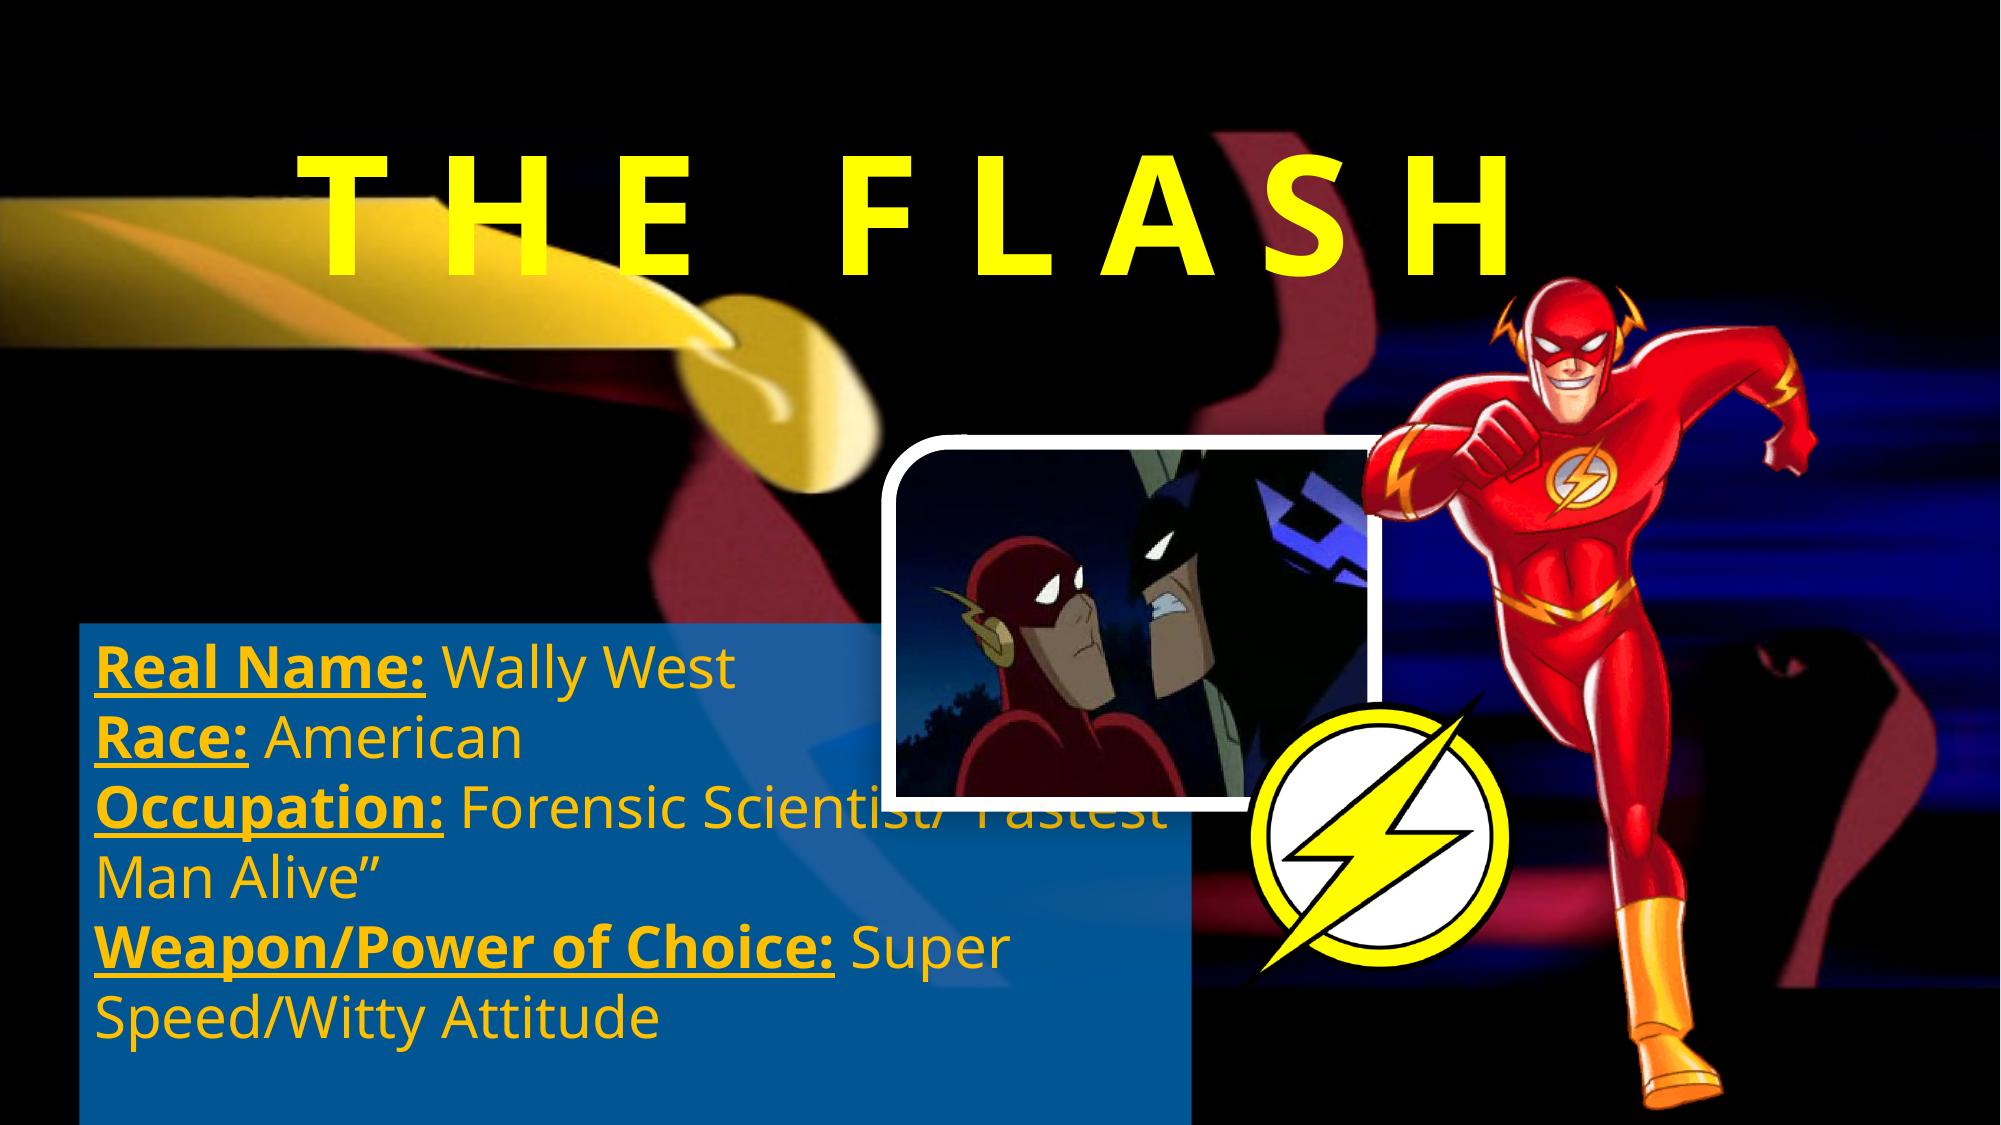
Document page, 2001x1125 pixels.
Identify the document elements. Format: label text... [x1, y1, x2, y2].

text_box Real Name: Wally West Race: American Occupation: Forensic Scientist/”Fastest Man Alive” Weapon/Power of Choice: Super Speed/Witty Attitude [79, 623, 1192, 1125]
text_box T H E F L A S H [279, 101, 1537, 316]
picture [0, 0, 2001, 1125]
